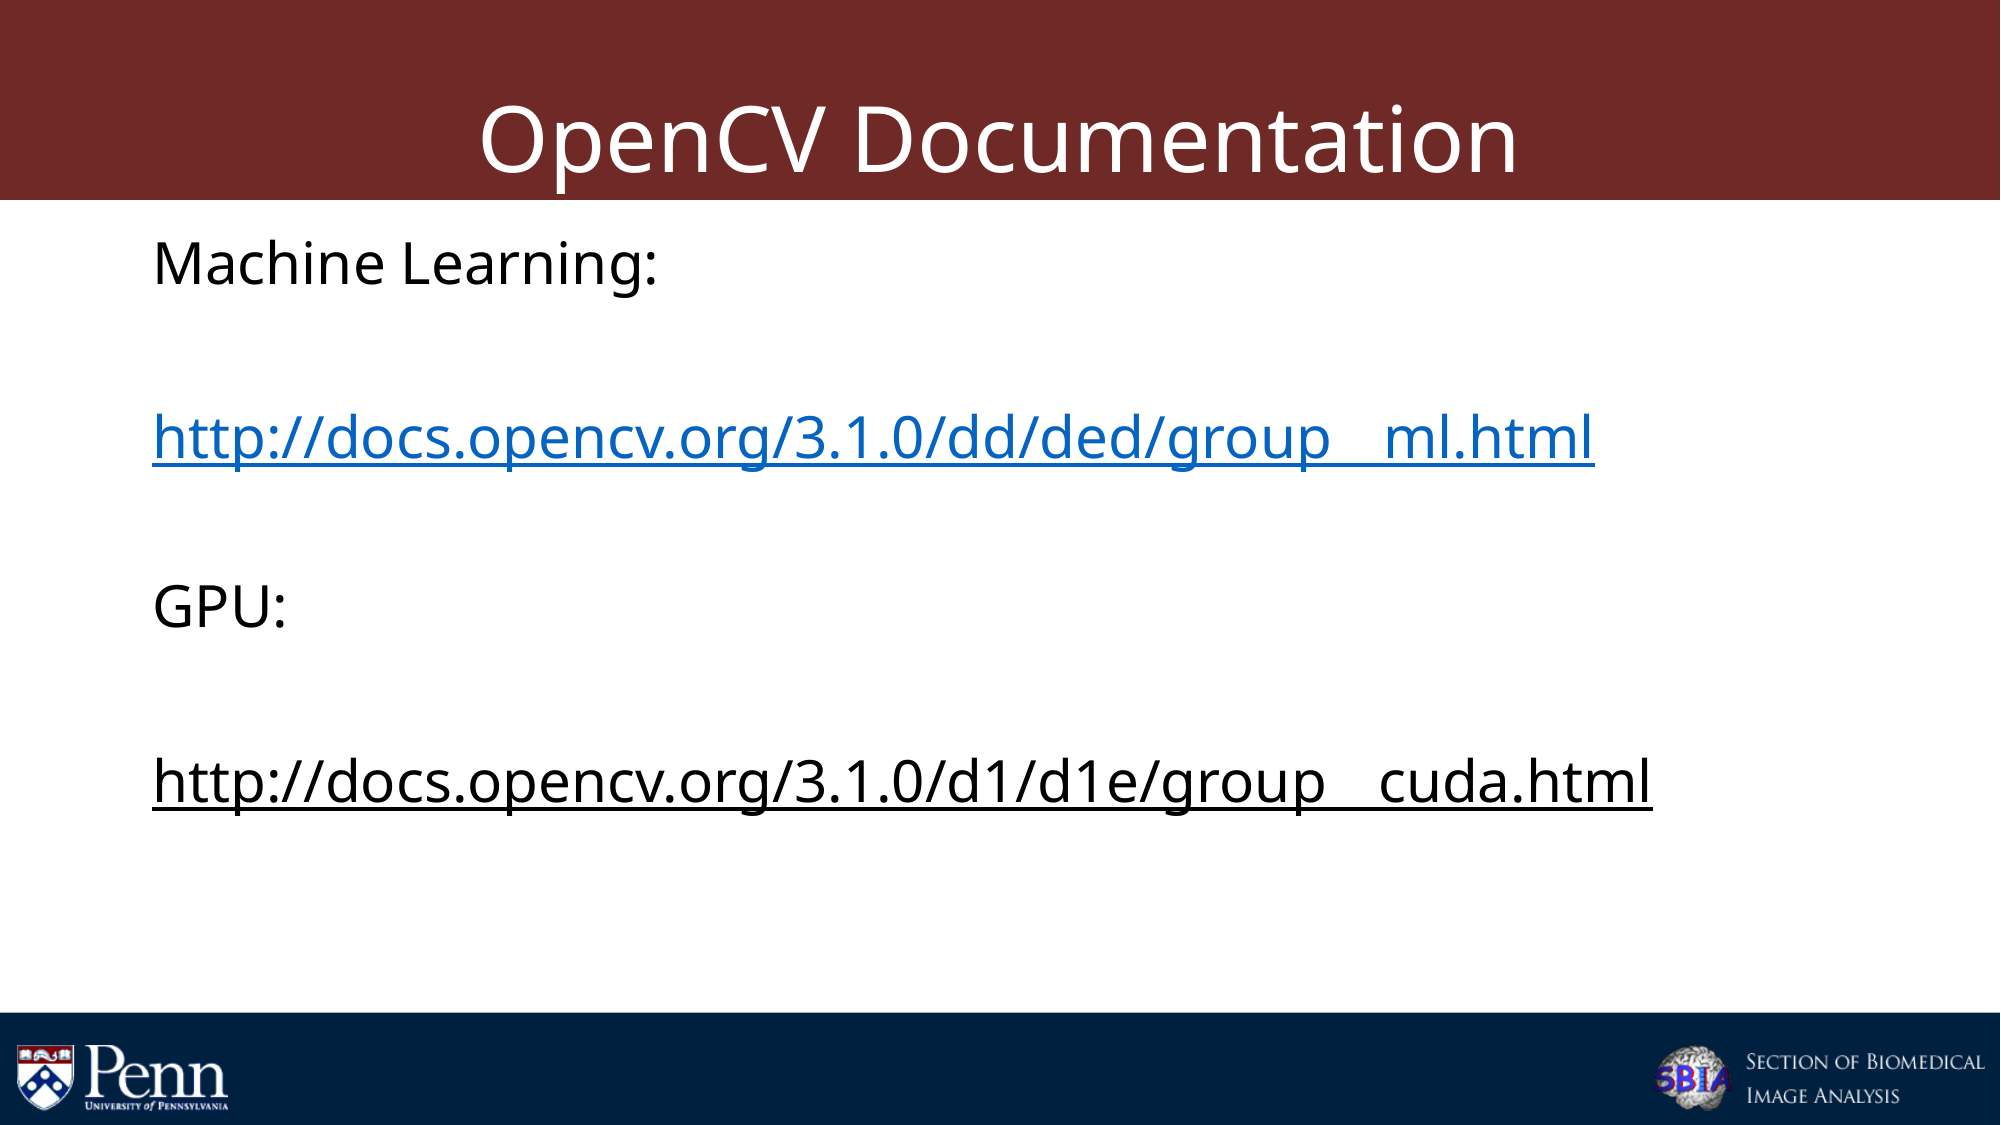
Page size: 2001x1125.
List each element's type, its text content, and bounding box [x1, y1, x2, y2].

picture [17, 1045, 228, 1111]
list Machine Learning: http://docs.opencv.org/3.1.0/dd/ded/group__ml.html GPU: http://docs.opencv.org/3.1.0/d1/d1e/group__cuda.html [137, 226, 1863, 988]
picture [1652, 1044, 1985, 1112]
title OpenCV Documentation [137, 0, 1863, 200]
